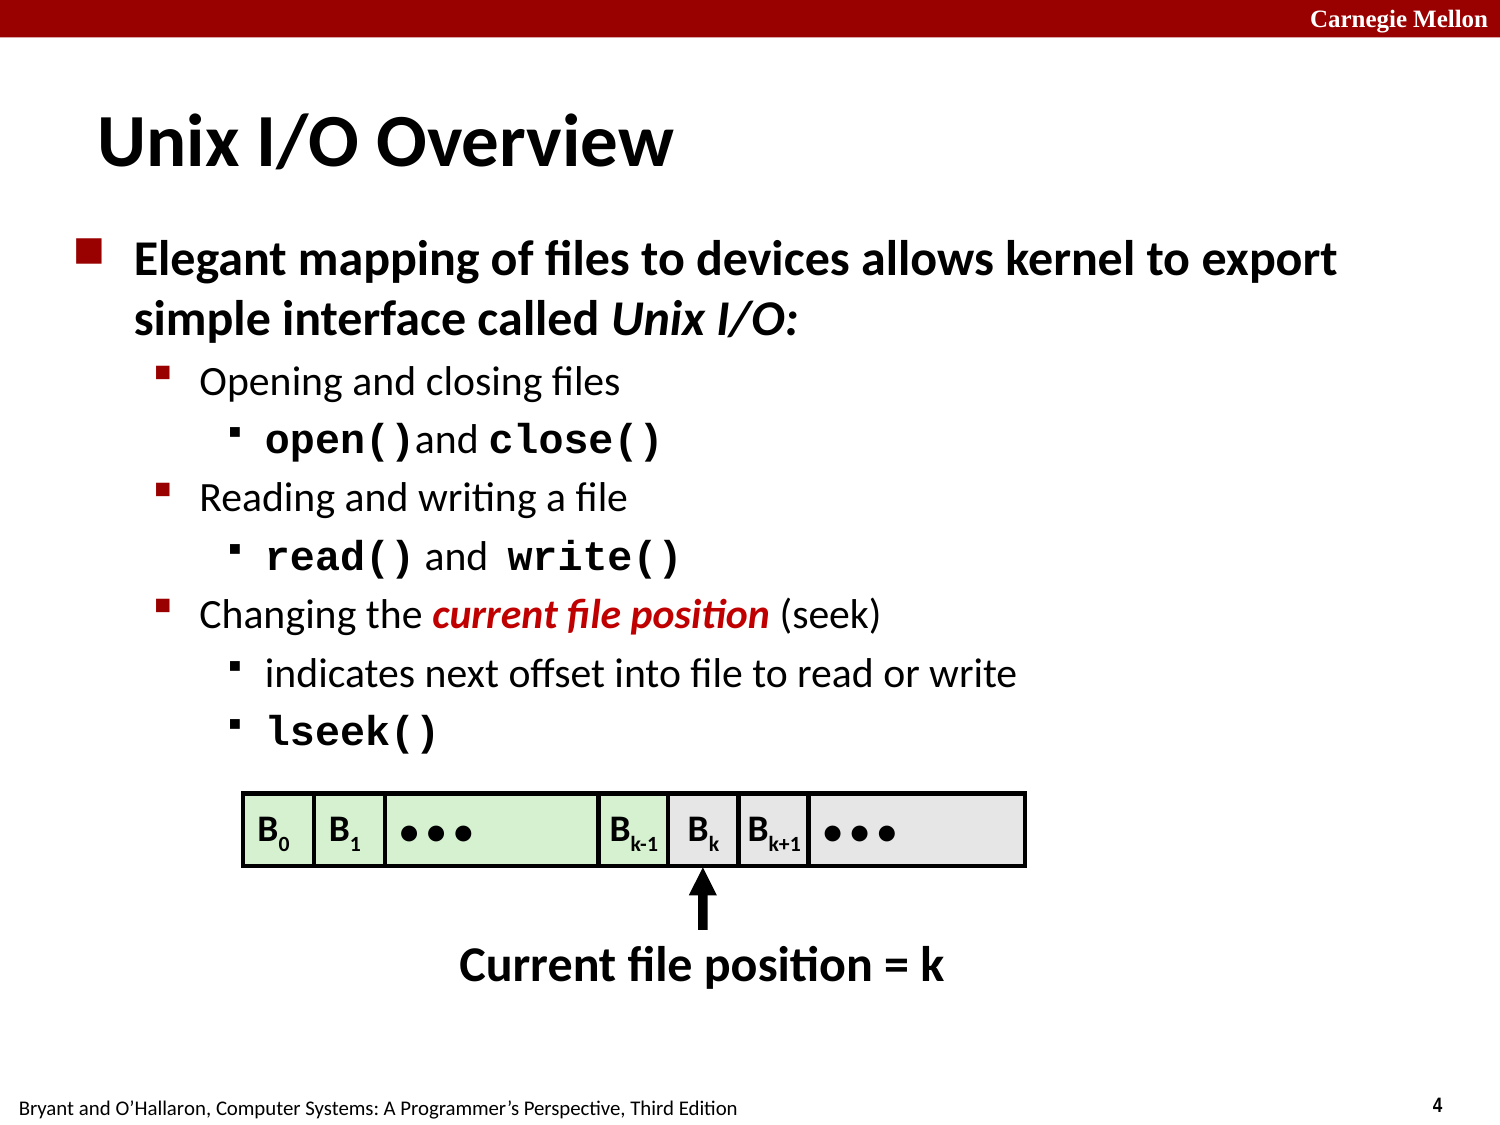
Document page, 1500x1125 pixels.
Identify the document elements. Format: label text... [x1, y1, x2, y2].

title Unix I/O Overview [82, 71, 1500, 201]
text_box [242, 793, 1026, 1001]
list Elegant mapping of files to devices allows kernel to export simple interface called Unix I/O: Opening and closing files open()and close() Reading and writing a file read() and write() Changing the current file position (seek) indicates next offset into file to read or write lseek() [62, 217, 1426, 1038]
